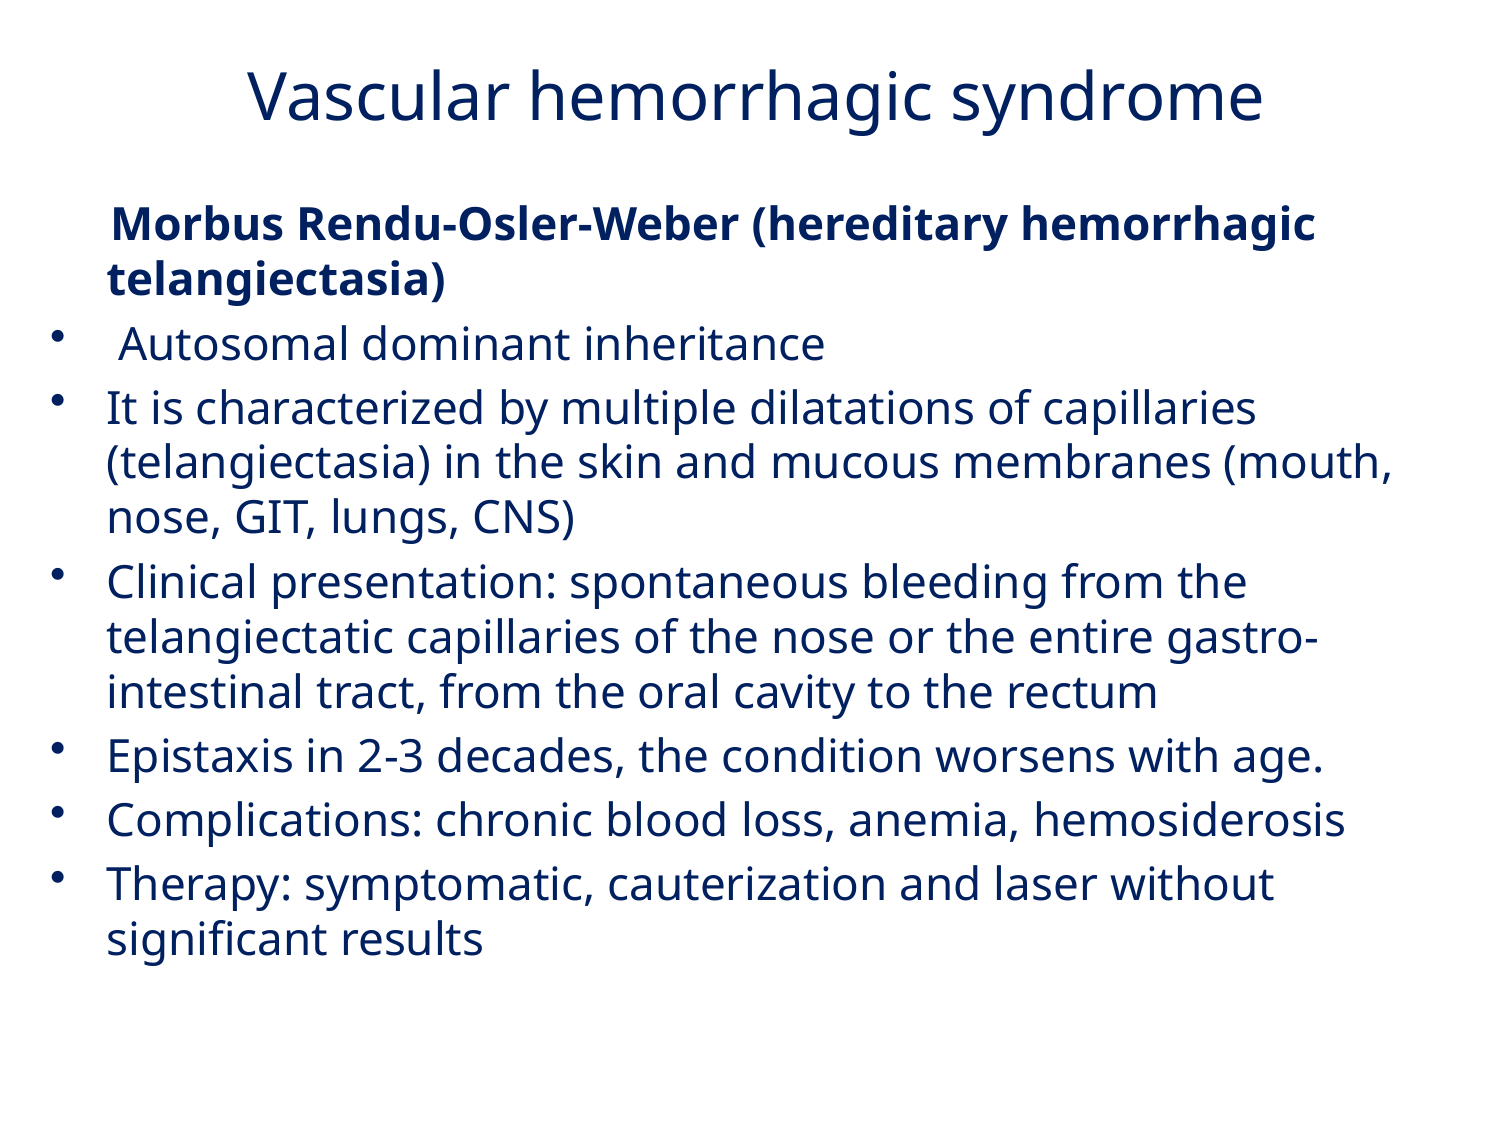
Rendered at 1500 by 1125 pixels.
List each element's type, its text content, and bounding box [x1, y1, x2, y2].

list Morbus Rendu-Osler-Weber (hereditary hemorrhagic telangiectasia) Autosomal dominant inheritance It is characterized by multiple dilatations of capillaries (telangiectasia) in the skin and mucous membranes (mouth, nose, GIT, lungs, CNS) Clinical presentation: spontaneous bleeding from the telangiectatic capillaries of the nose or the entire gastro-intestinal tract, from the oral cavity to the rectum Epistaxis in 2-3 decades, the condition worsens with age. Complications: chronic blood loss, anemia, hemosiderosis Therapy: symptomatic, cauterization and laser without significant results [34, 187, 1500, 1006]
title Vascular hemorrhagic syndrome [81, 0, 1433, 187]
